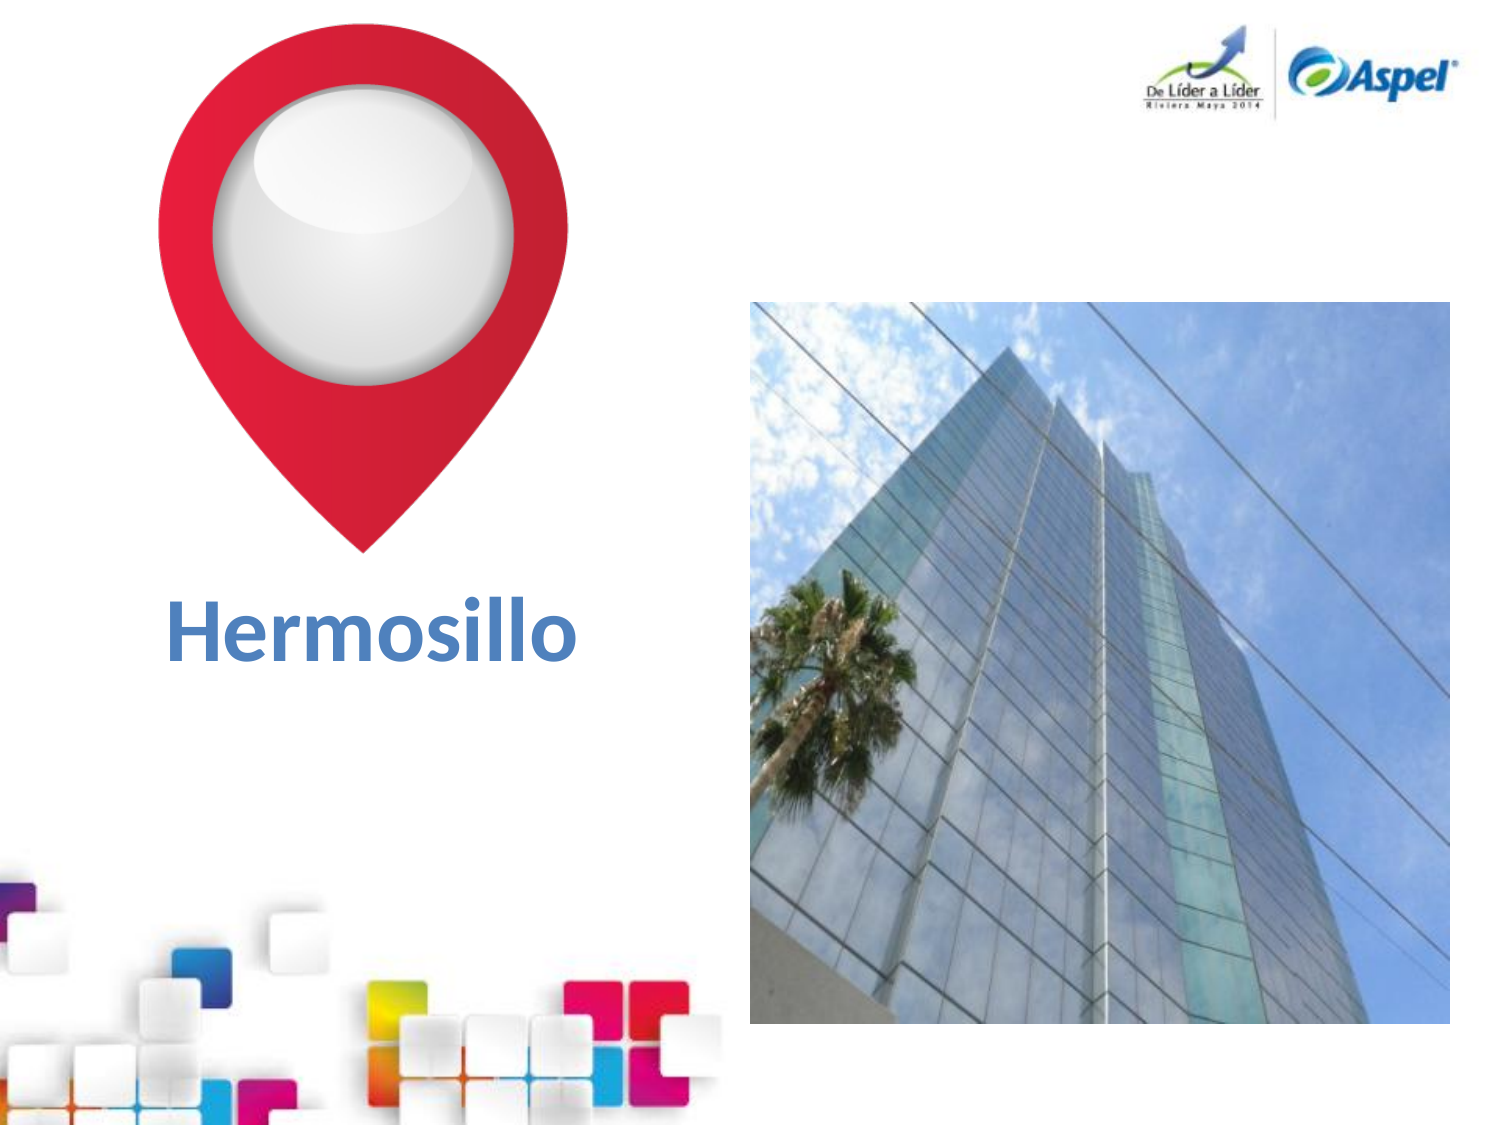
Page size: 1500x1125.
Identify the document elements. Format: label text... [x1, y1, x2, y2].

picture [0, 302, 1500, 1125]
picture [100, 0, 1500, 584]
text_box Hermosillo [147, 592, 597, 688]
